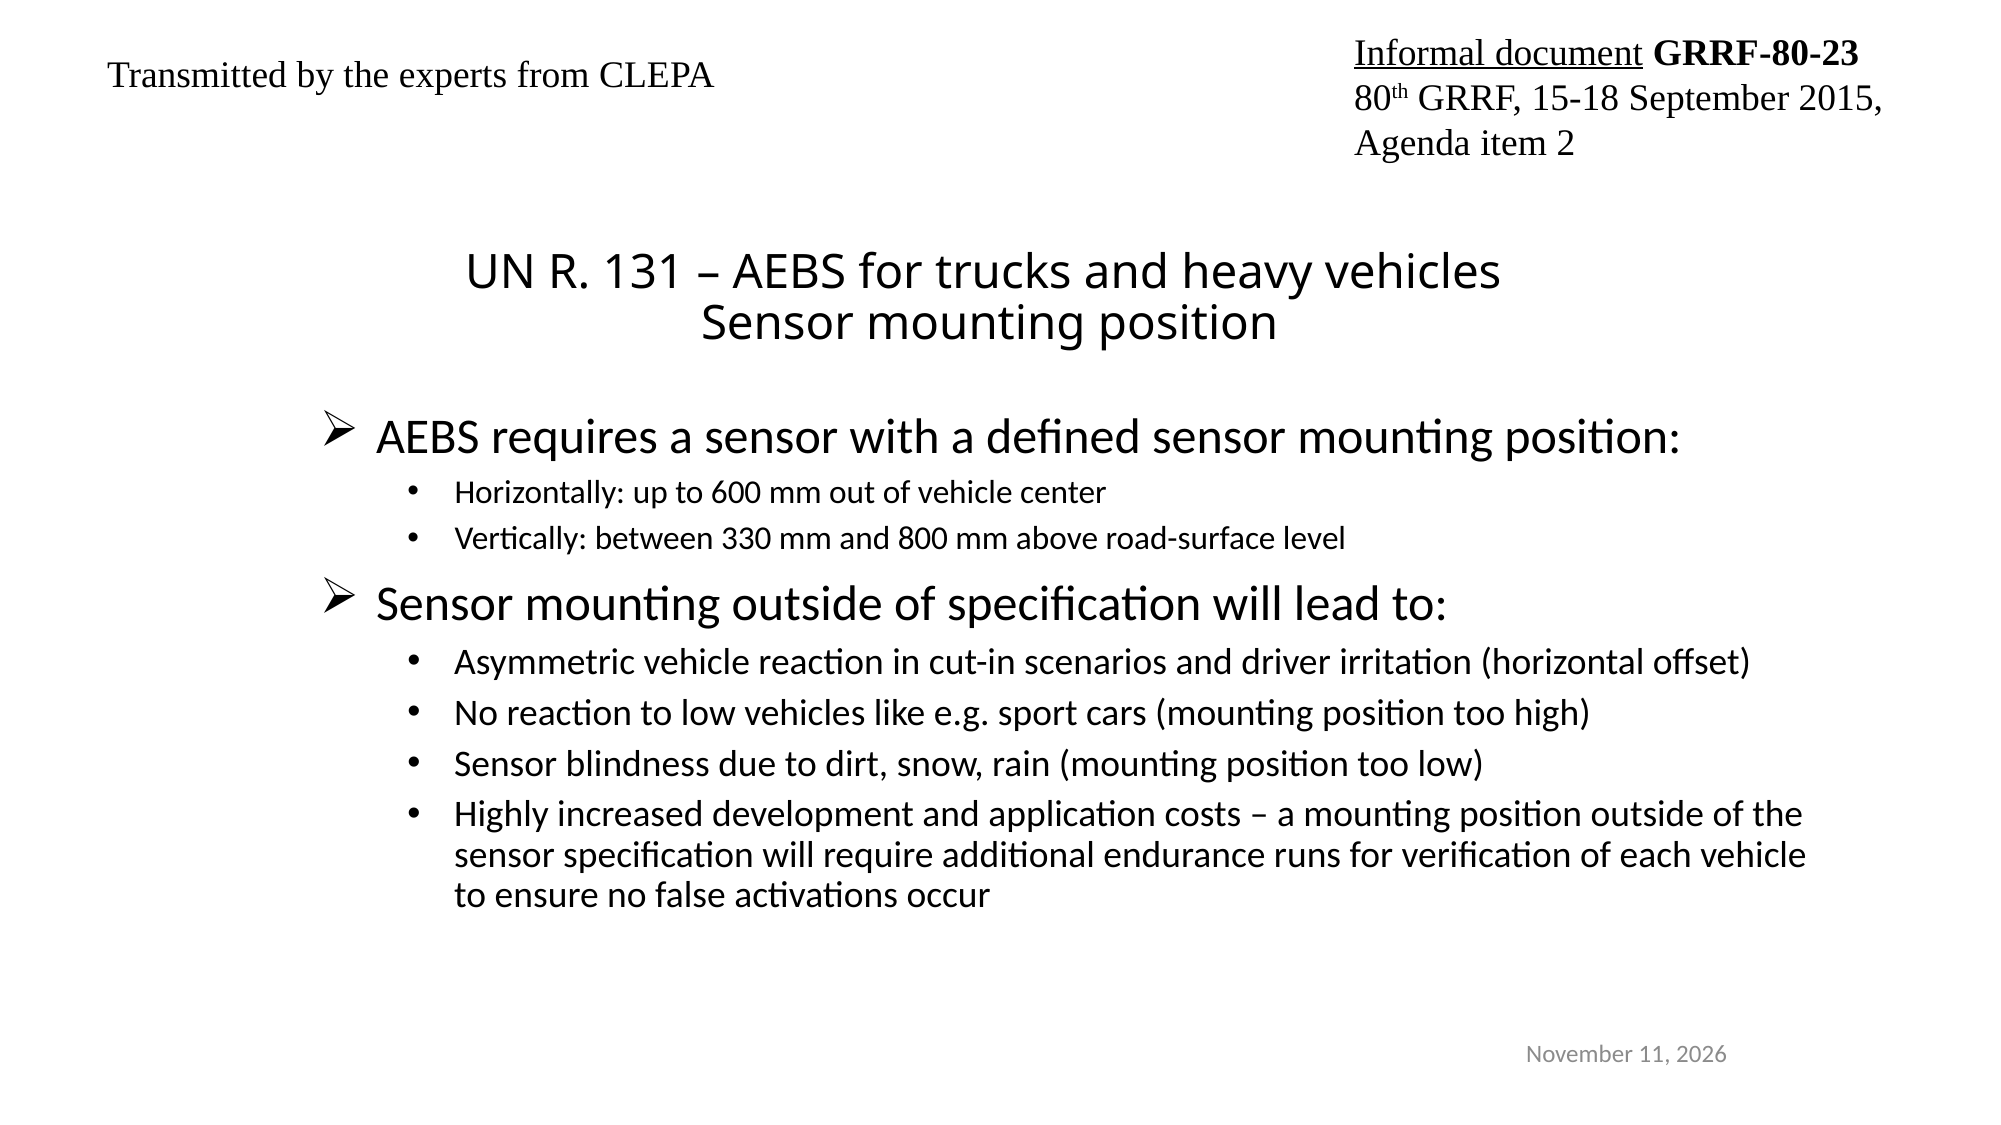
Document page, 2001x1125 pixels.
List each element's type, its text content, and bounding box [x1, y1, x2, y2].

text_box AEBS requires a sensor with a defined sensor mounting position: Horizontally: up to 600 mm out of vehicle center Vertically: between 330 mm and 800 mm above road-surface level Sensor mounting outside of specification will lead to: Asymmetric vehicle reaction in cut-in scenarios and driver irritation (horizontal offset) No reaction to low vehicles like e.g. sport cars (mounting position too high) Sensor blindness due to dirt, snow, rain (mounting position too low) Highly increased development and application costs – a mounting position outside of the sensor specification will require additional endurance runs for verification of each vehicle to ensure no false activations occur [304, 402, 1825, 1014]
text_box UN R. 131 – AEBS for trucks and heavy vehicles Sensor mounting position [304, 239, 1676, 358]
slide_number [1510, 1040, 1840, 1065]
text_box Informal document GRRF-80-23 80th GRRF, 15-18 September 2015, Agenda item 2 [1339, 20, 2000, 170]
text_box Transmitted by the experts from CLEPA [92, 42, 731, 103]
